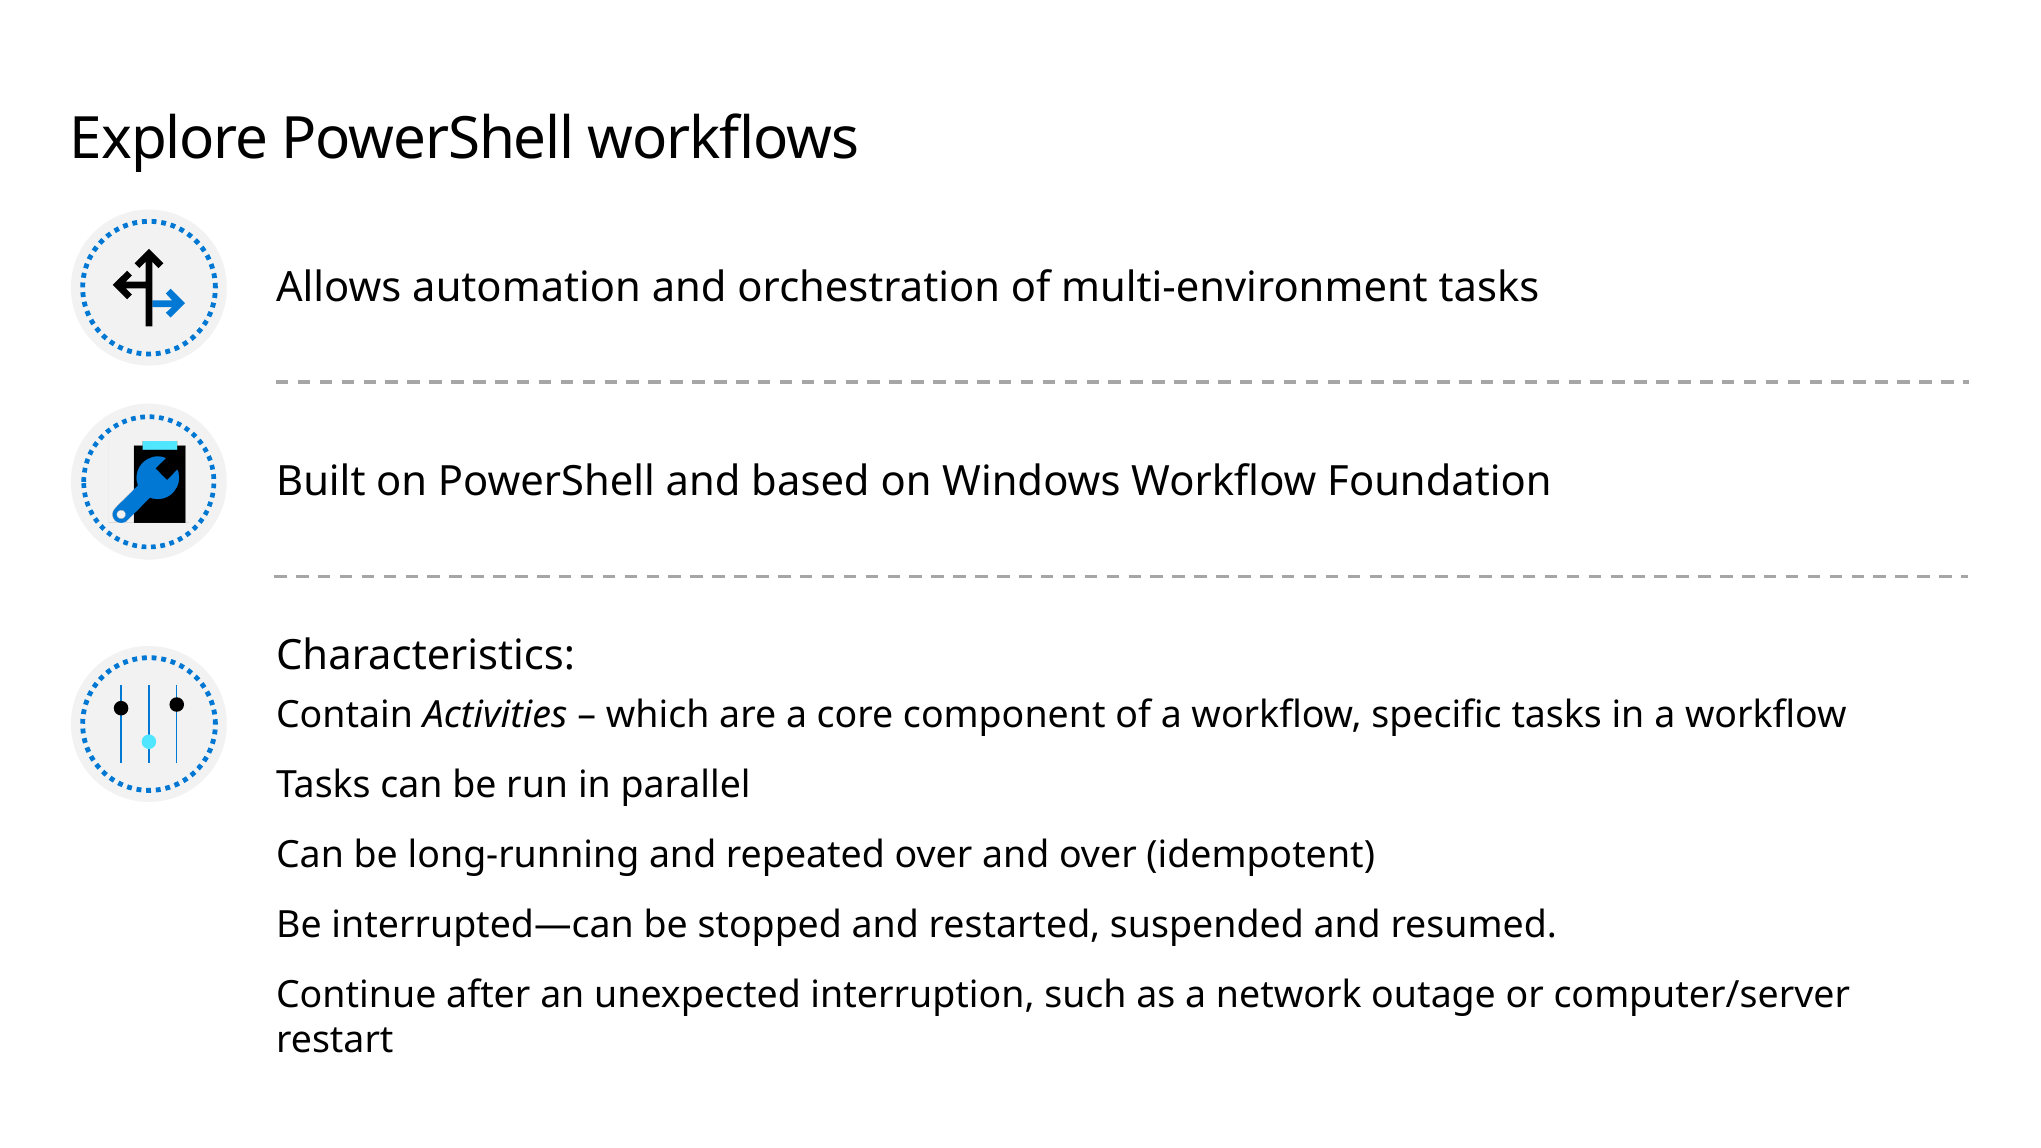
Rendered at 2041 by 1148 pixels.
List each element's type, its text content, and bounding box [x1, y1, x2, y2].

picture [70, 403, 227, 560]
picture [70, 209, 227, 366]
title Explore PowerShell workflows [70, 103, 1969, 172]
picture [70, 645, 227, 802]
text_box Characteristics: Contain Activities – which are a core component of a workflow, specific tasks in a workflow Tasks can be run in parallel Can be long-running and repeated over and over (idempotent) Be interrupted—can be stopped and restarted, suspended and resumed. Continue after an unexpected interruption, such as a network outage or computer/server restart [275, 627, 1970, 1061]
text_box Allows automation and orchestration of multi-environment tasks [275, 259, 1970, 311]
text_box Built on PowerShell and based on Windows Workflow Foundation [275, 453, 1970, 505]
